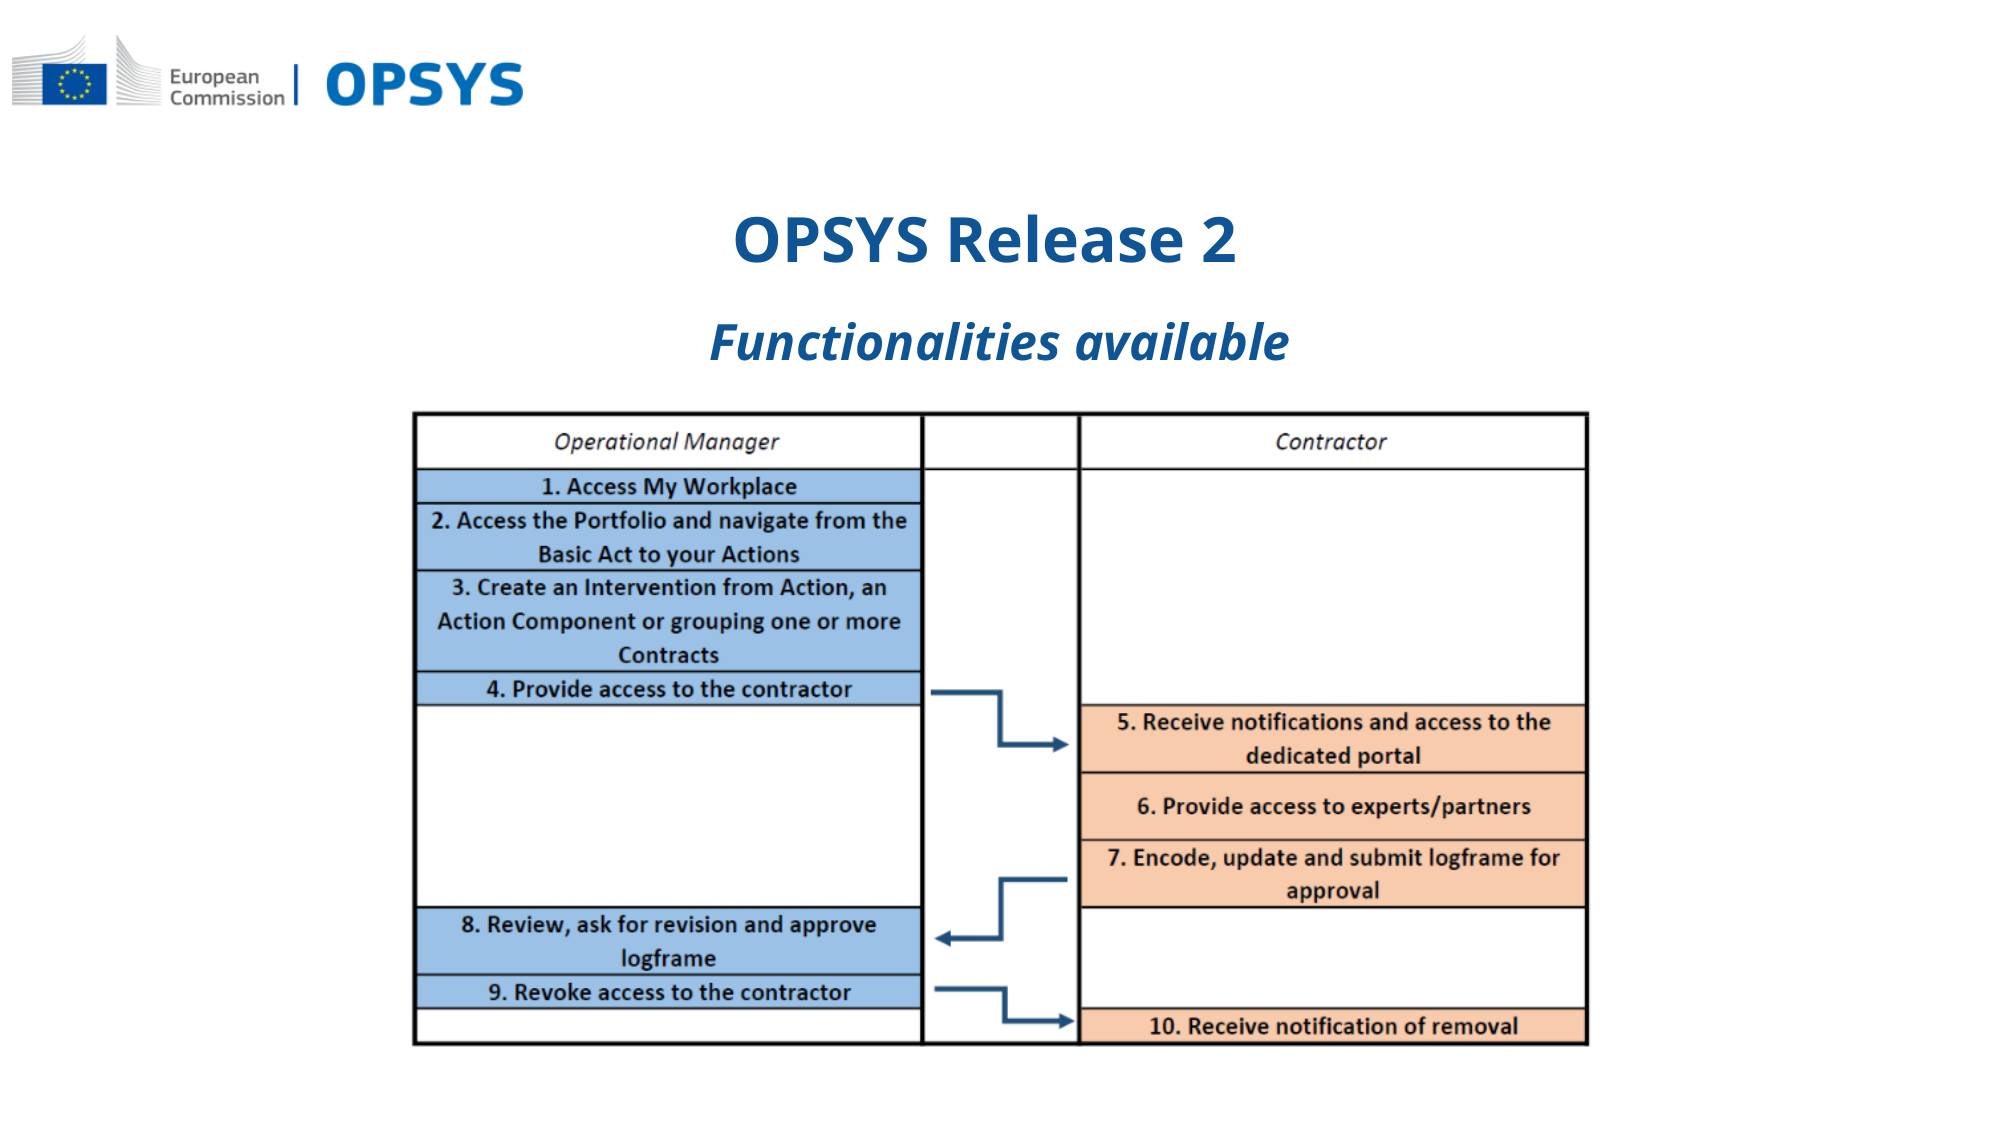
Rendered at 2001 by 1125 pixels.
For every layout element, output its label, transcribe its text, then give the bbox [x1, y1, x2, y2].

list Functionalities available [99, 302, 1901, 1075]
title OPSYS Release 2 [101, 160, 1902, 315]
picture [12, 0, 523, 137]
picture [391, 389, 1609, 1060]
